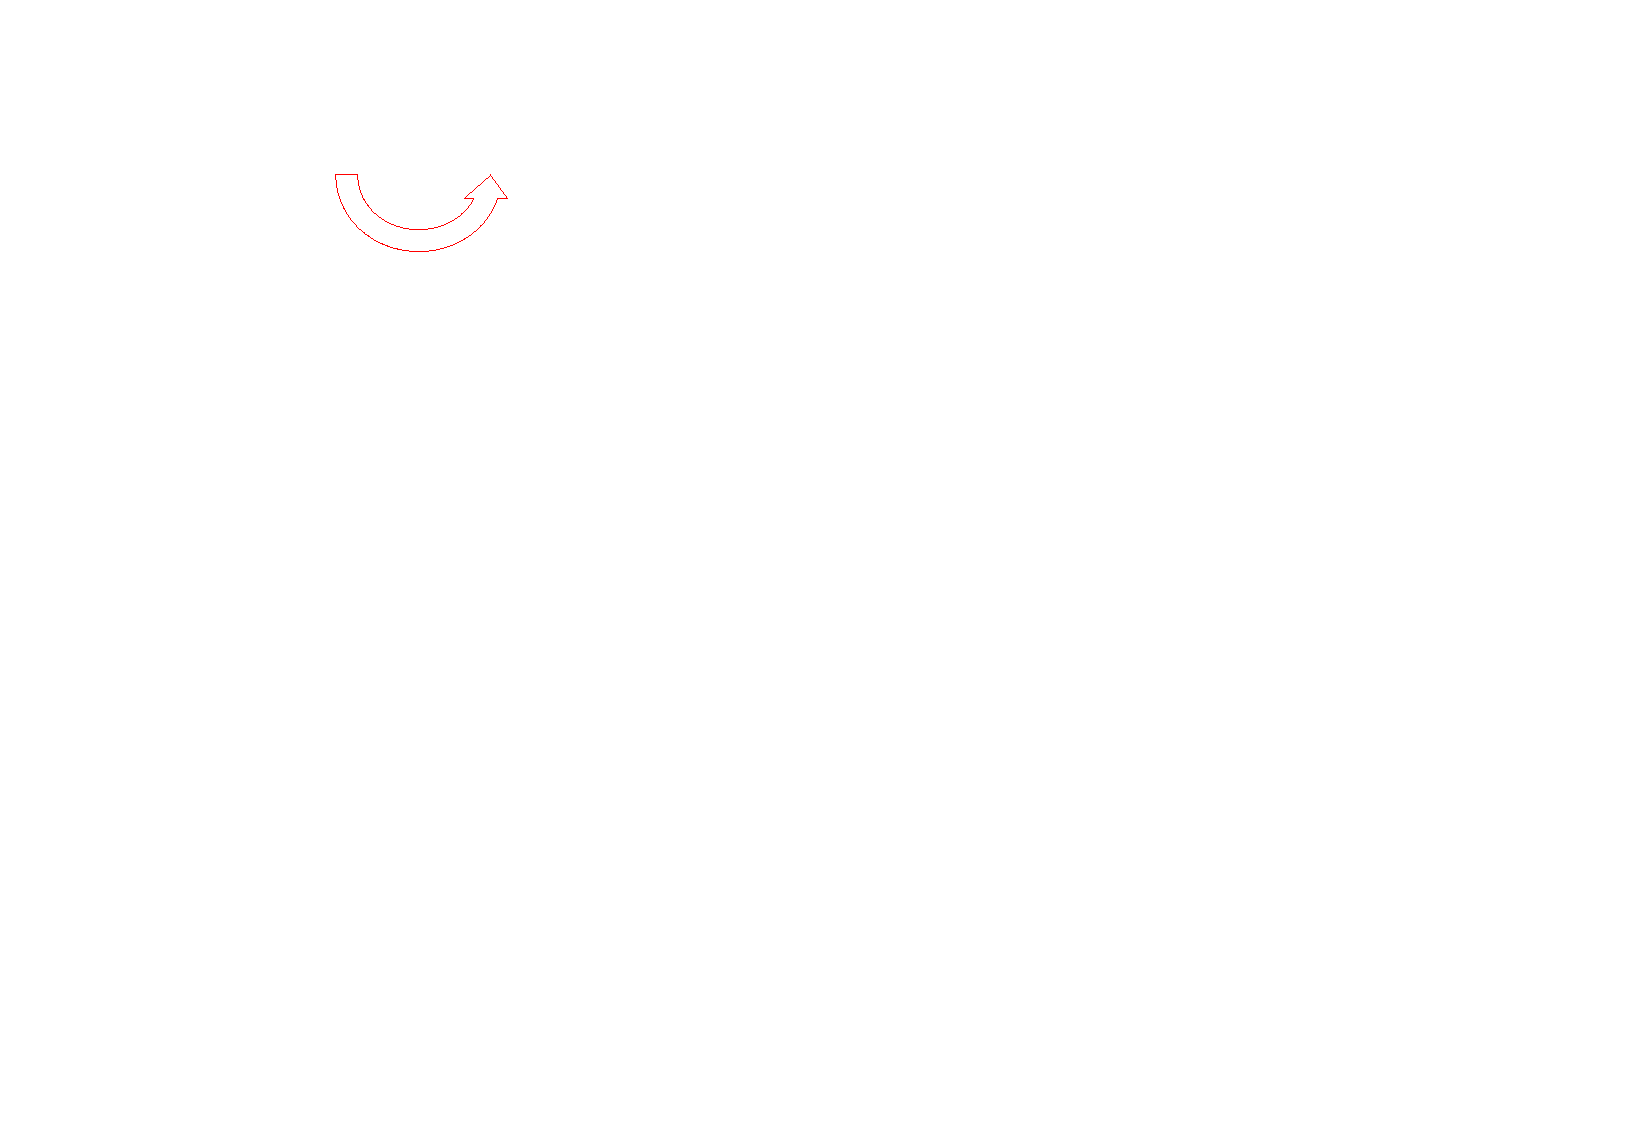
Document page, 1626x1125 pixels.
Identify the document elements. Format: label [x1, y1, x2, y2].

text_box [335, 174, 508, 252]
